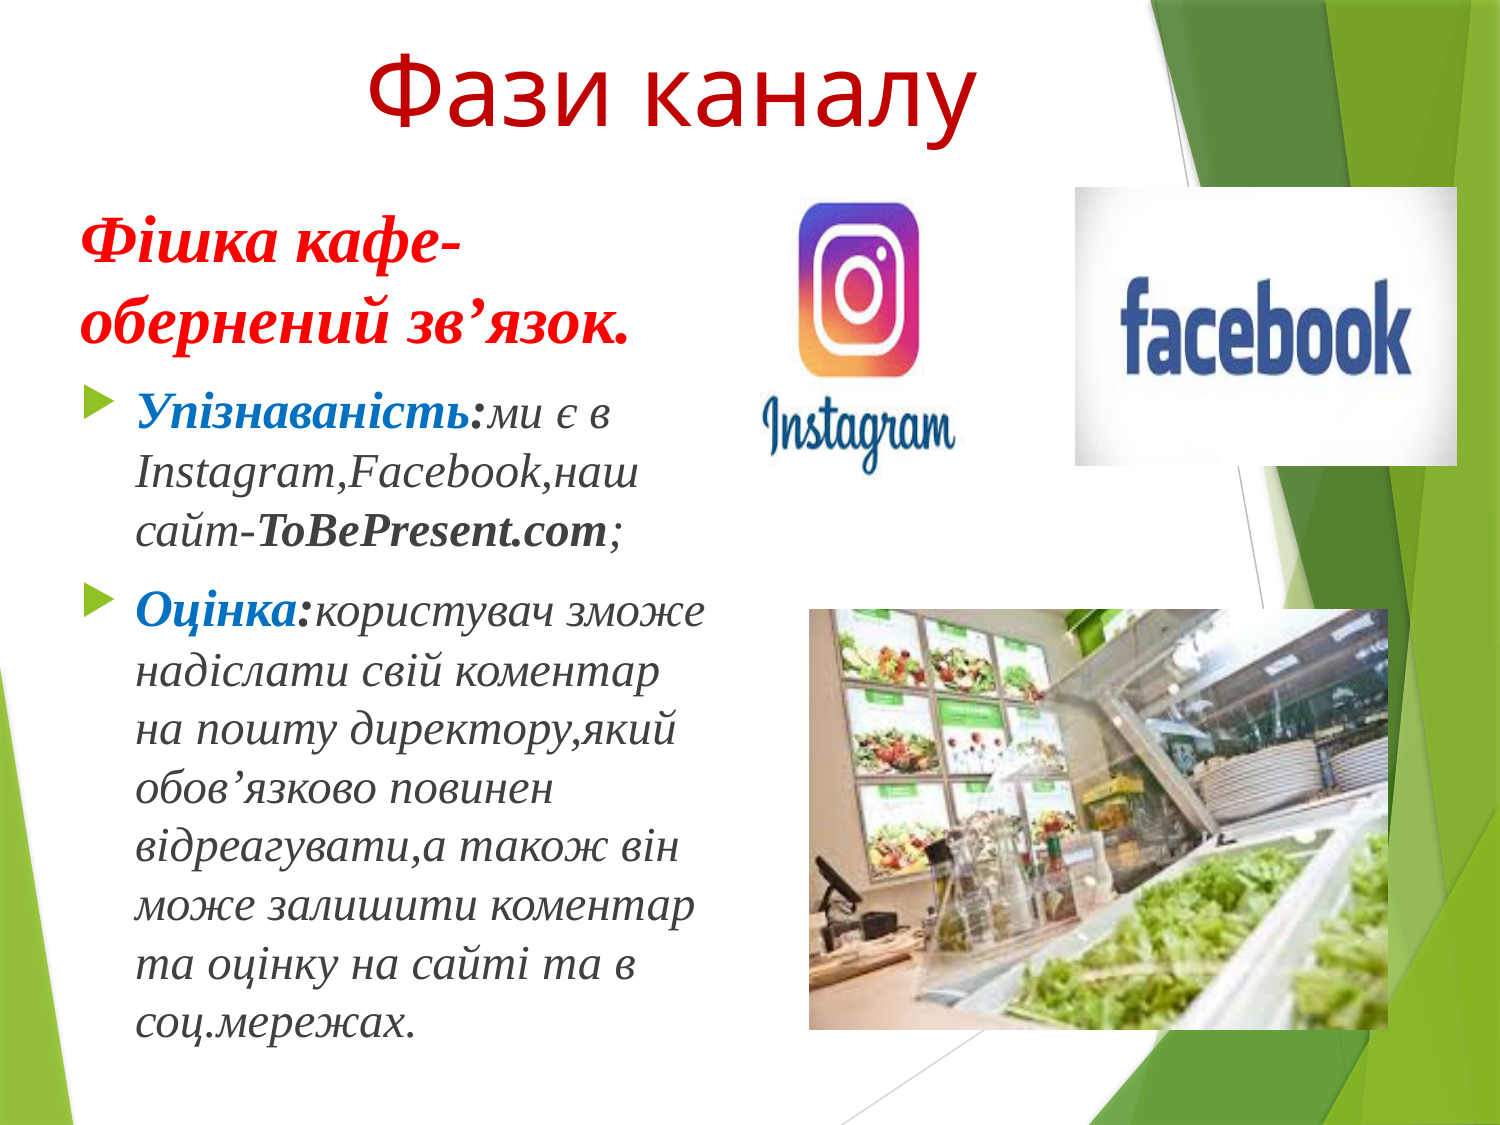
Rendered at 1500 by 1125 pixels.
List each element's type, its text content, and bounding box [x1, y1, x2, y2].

list Фішка кафе-обернений зв’язок. Упізнаваність:ми є в Instagram,Facebook,наш сайт-ToBePresent.com; Оцінка:користувач зможе надіслати свій коментар на пошту директору,який обов’язково повинен відреагувати,а також він може залишити коментар та оцінку на сайті та в соц.мережах. [65, 187, 731, 1068]
picture [667, 183, 1052, 497]
title Фази каналу [193, 19, 1500, 236]
picture [1075, 187, 1458, 467]
picture [808, 609, 1389, 1031]
